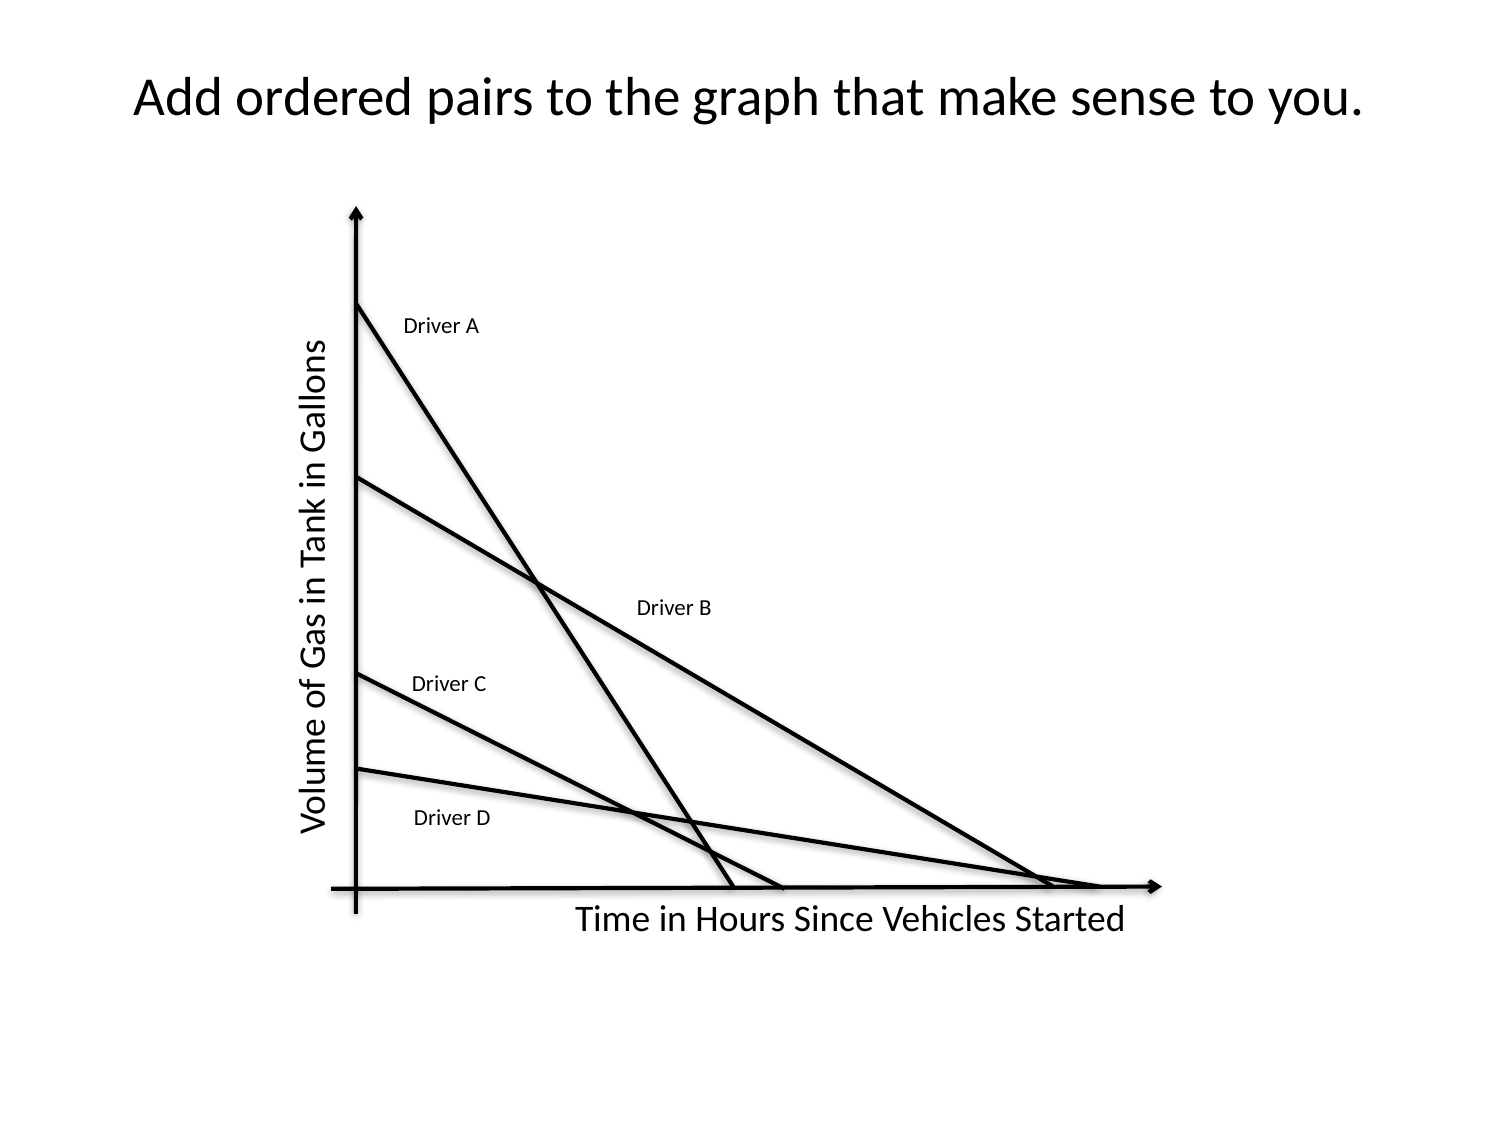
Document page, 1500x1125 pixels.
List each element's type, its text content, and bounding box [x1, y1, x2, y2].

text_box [279, 168, 1163, 948]
title Add ordered pairs to the graph that make sense to you. [75, 45, 1425, 142]
